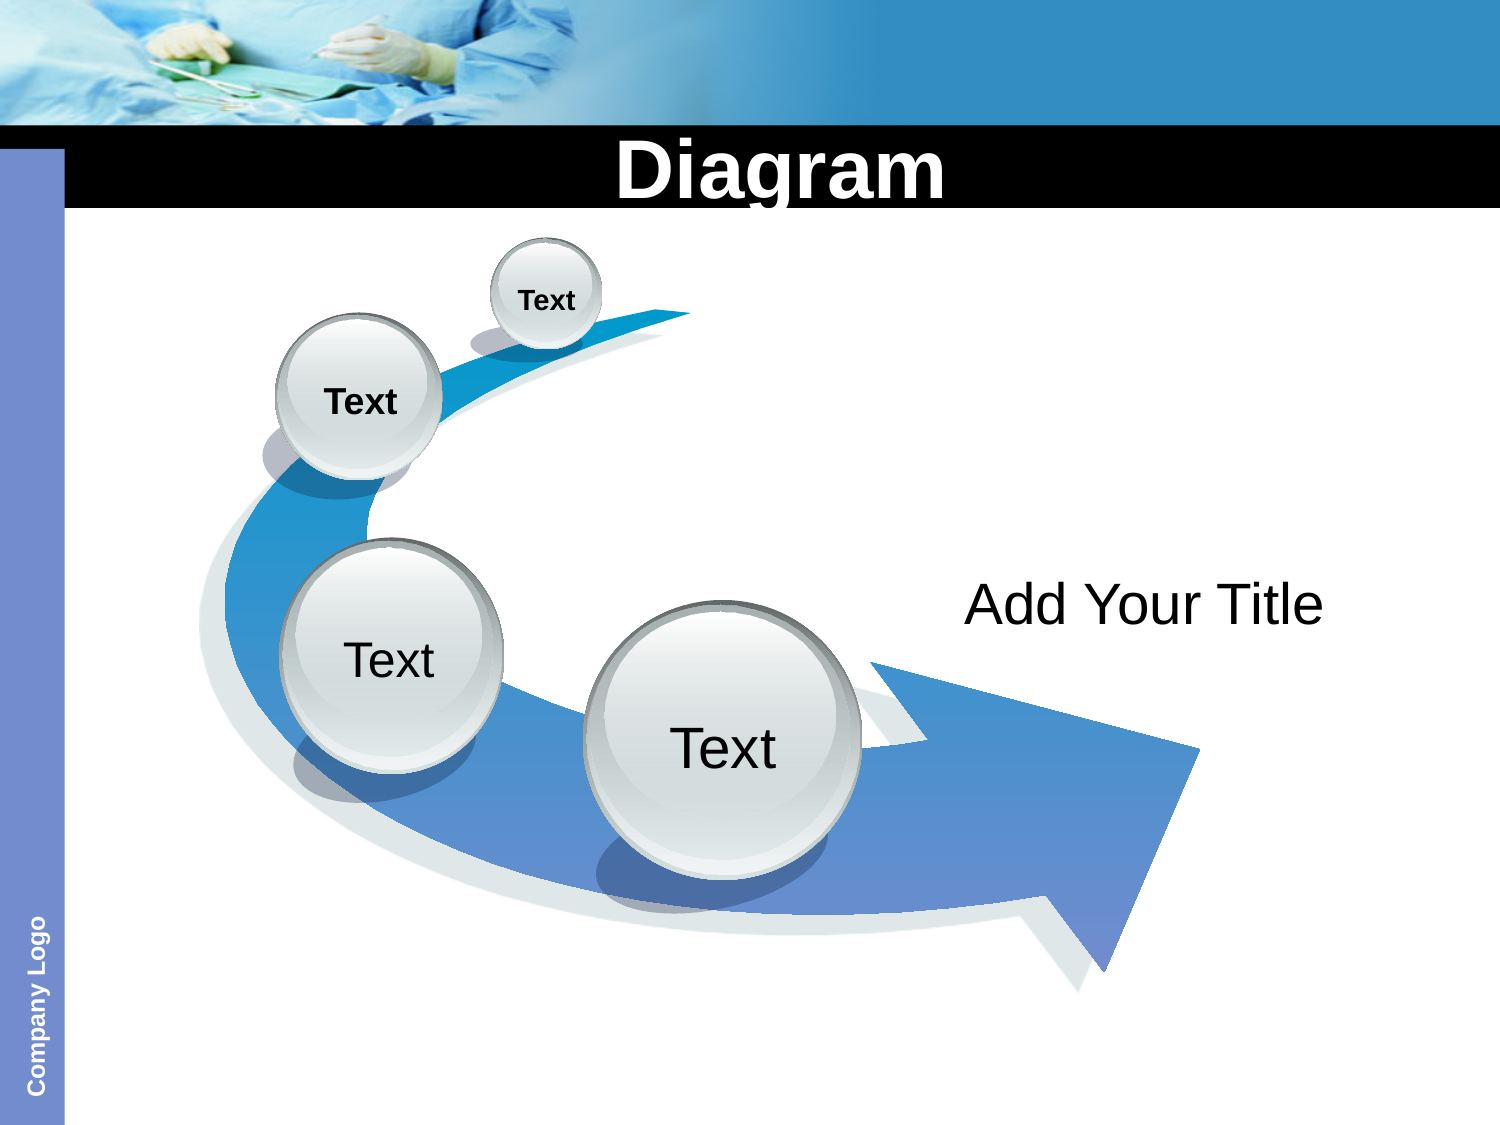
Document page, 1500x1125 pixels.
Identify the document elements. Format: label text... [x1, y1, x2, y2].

title Diagram [62, 124, 1500, 206]
picture [0, 0, 1500, 125]
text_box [224, 237, 1388, 973]
